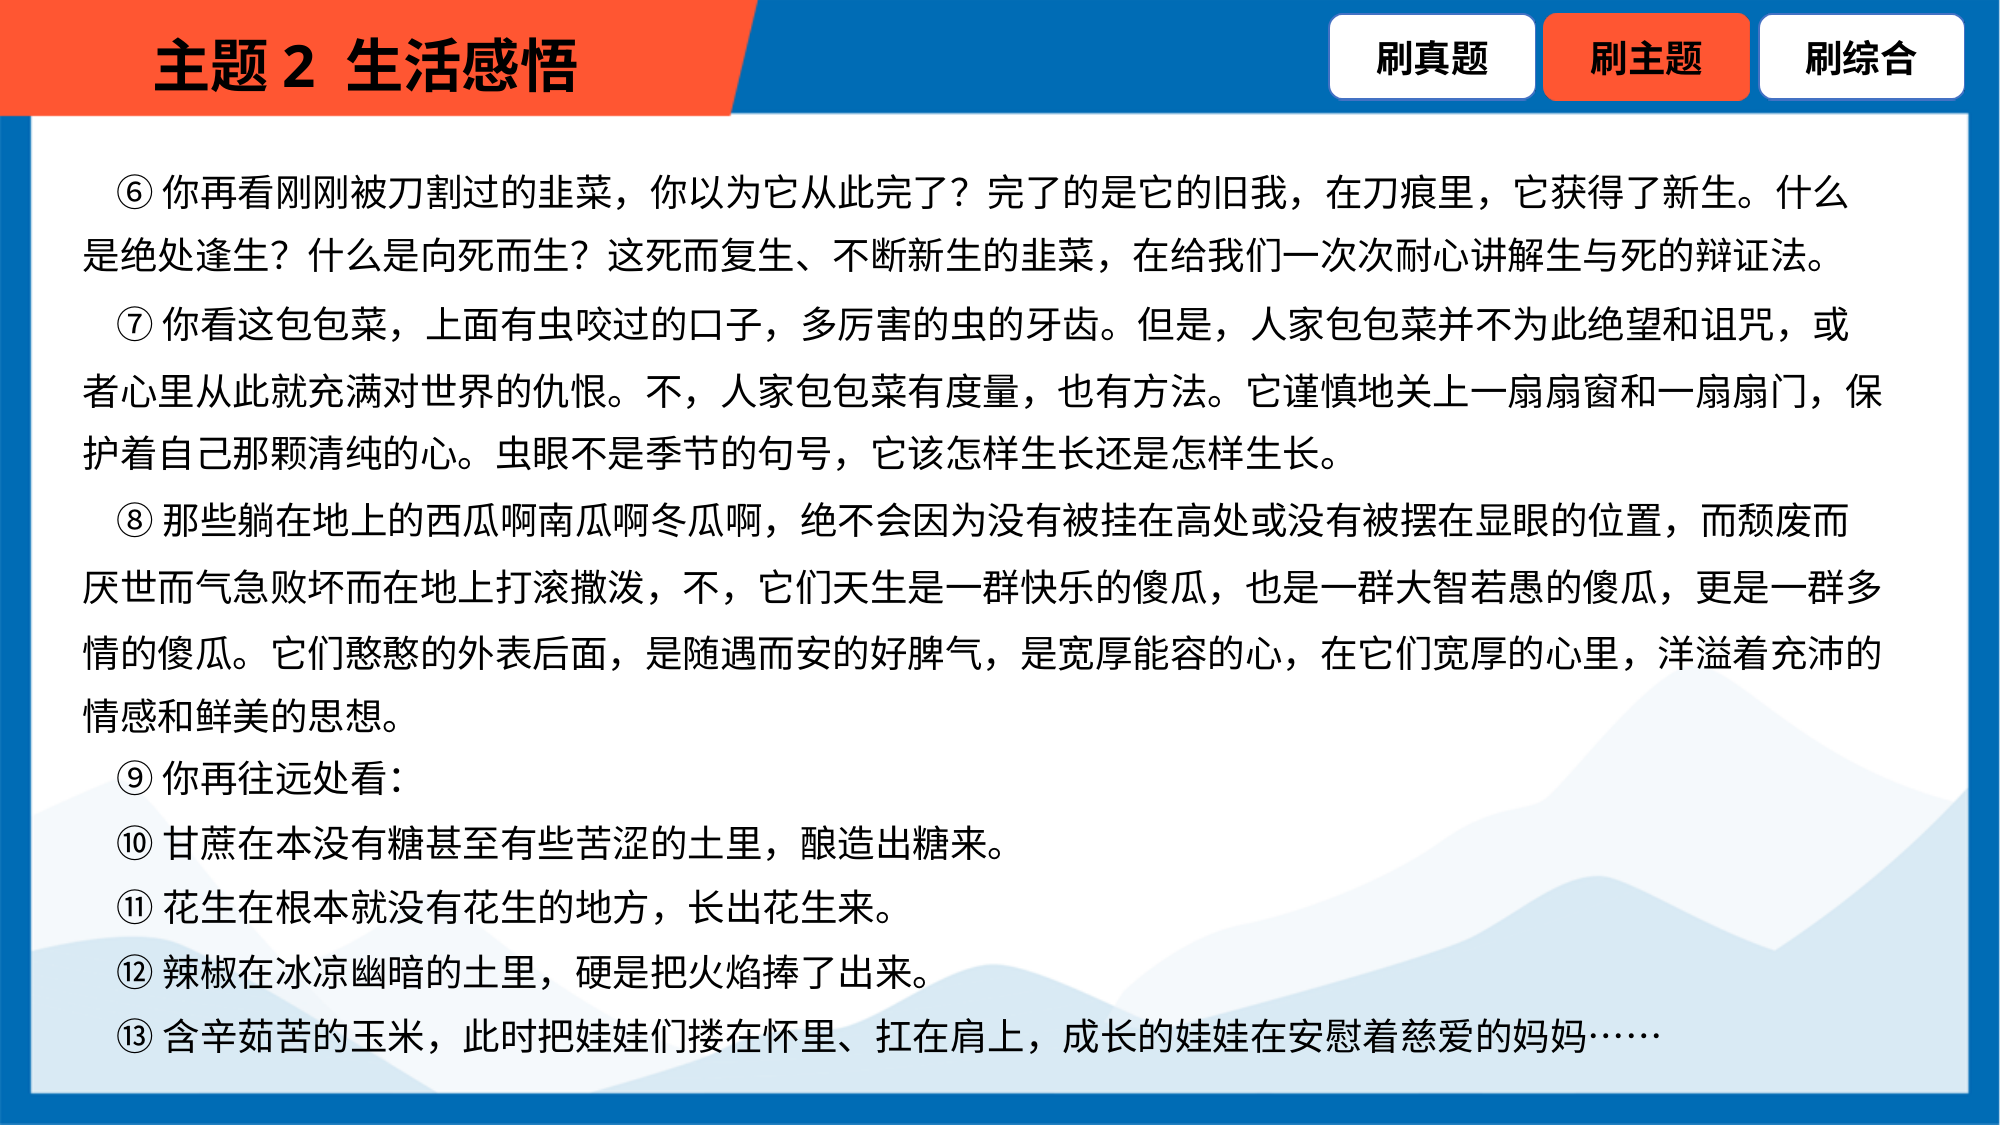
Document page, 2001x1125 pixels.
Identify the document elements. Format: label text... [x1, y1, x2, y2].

text_box ⑫辣椒在冰凉幽暗的土里，硬是把火焰捧了出来。 [82, 931, 1917, 988]
text_box ⑦你看这包包菜，上面有虫咬过的口子，多厉害的虫的牙齿。但是，人家包包菜并不为此绝望和诅咒，或 者心里从此就充满对世界的仇恨。不，人家包包菜有度量，也有方法。它谨慎地关上一扇扇窗和一扇扇门，保 护着自己那颗清纯的心。虫眼不是季节的句号，它该怎样生长还是怎样生长。 [82, 279, 1917, 469]
text_box ⑪花生在根本就没有花生的地方，长出花生来。 [82, 866, 1917, 923]
text_box ⑬含辛茹苦的玉米，此时把娃娃们搂在怀里、扛在肩上，成长的娃娃在安慰着慈爱的妈妈…… [82, 995, 1917, 1051]
text_box ⑥你再看刚刚被刀割过的韭菜，你以为它从此完了？完了的是它的旧我，在刀痕里，它获得了新生。什么 是绝处逢生？什么是向死而生？这死而复生、不断新生的韭菜，在给我们一次次耐心讲解生与死的辩证法。 [82, 147, 1917, 271]
text_box ⑨你再往远处看： [82, 737, 1917, 794]
text_box ⑩甘蔗在本没有糖甚至有些苦涩的土里，酿造出糖来。 [82, 802, 1917, 859]
picture [0, 0, 2000, 1125]
text_box ⑧那些躺在地上的西瓜啊南瓜啊冬瓜啊，绝不会因为没有被挂在高处或没有被摆在显眼的位置，而颓废而 厌世而气急败坏而在地上打滚撒泼，不，它们天生是一群快乐的傻瓜，也是一群大智若愚的傻瓜，更是一群多 情的傻瓜。它们憨憨的外表后面，是随遇而安的好脾气，是宽厚能容的心，在它们宽厚的心里，洋溢着充沛的 情感和鲜美的思想。 [82, 475, 1917, 732]
